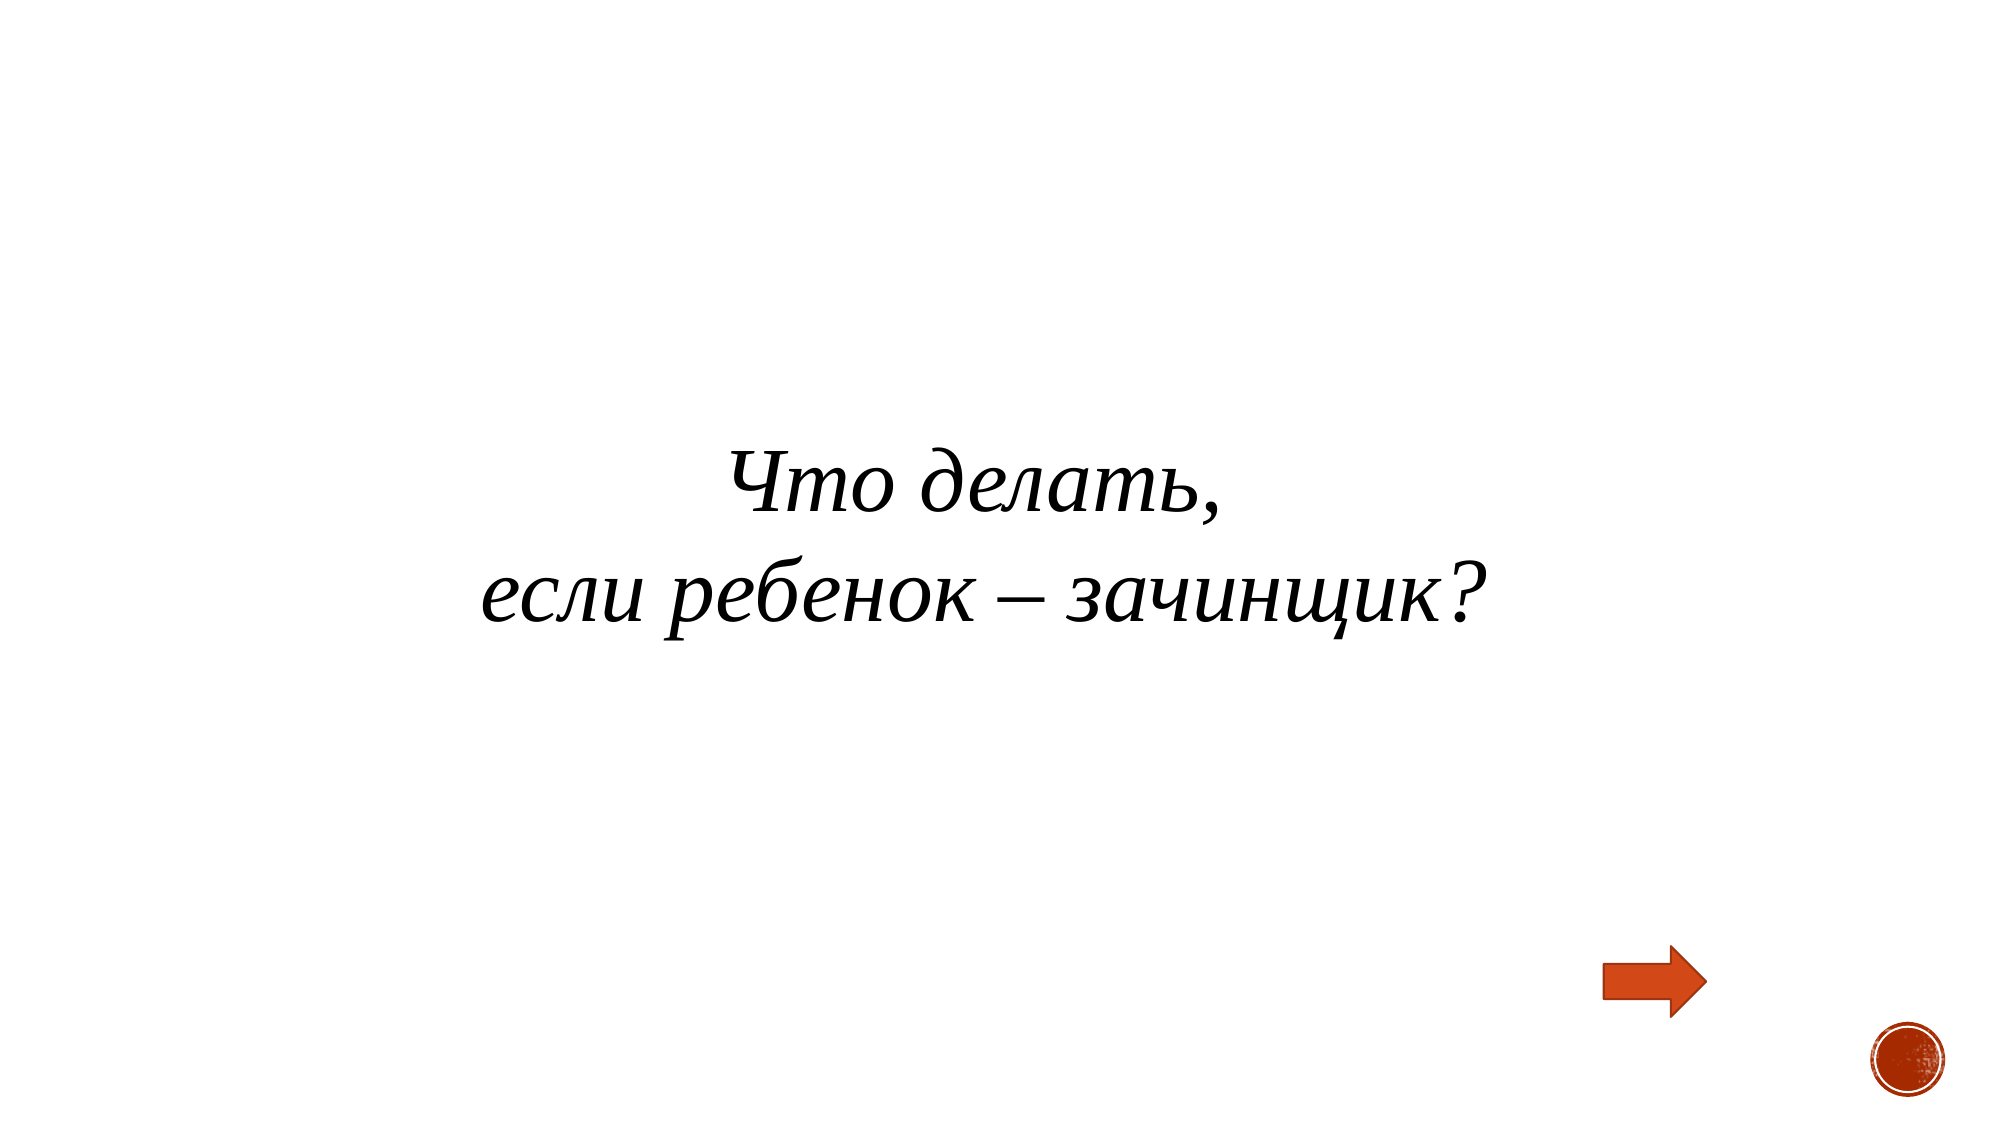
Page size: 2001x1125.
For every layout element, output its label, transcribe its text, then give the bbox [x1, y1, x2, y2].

text_box Что делать, если ребенок – зачинщик? [465, 412, 1504, 648]
text_box [1602, 945, 1707, 1018]
